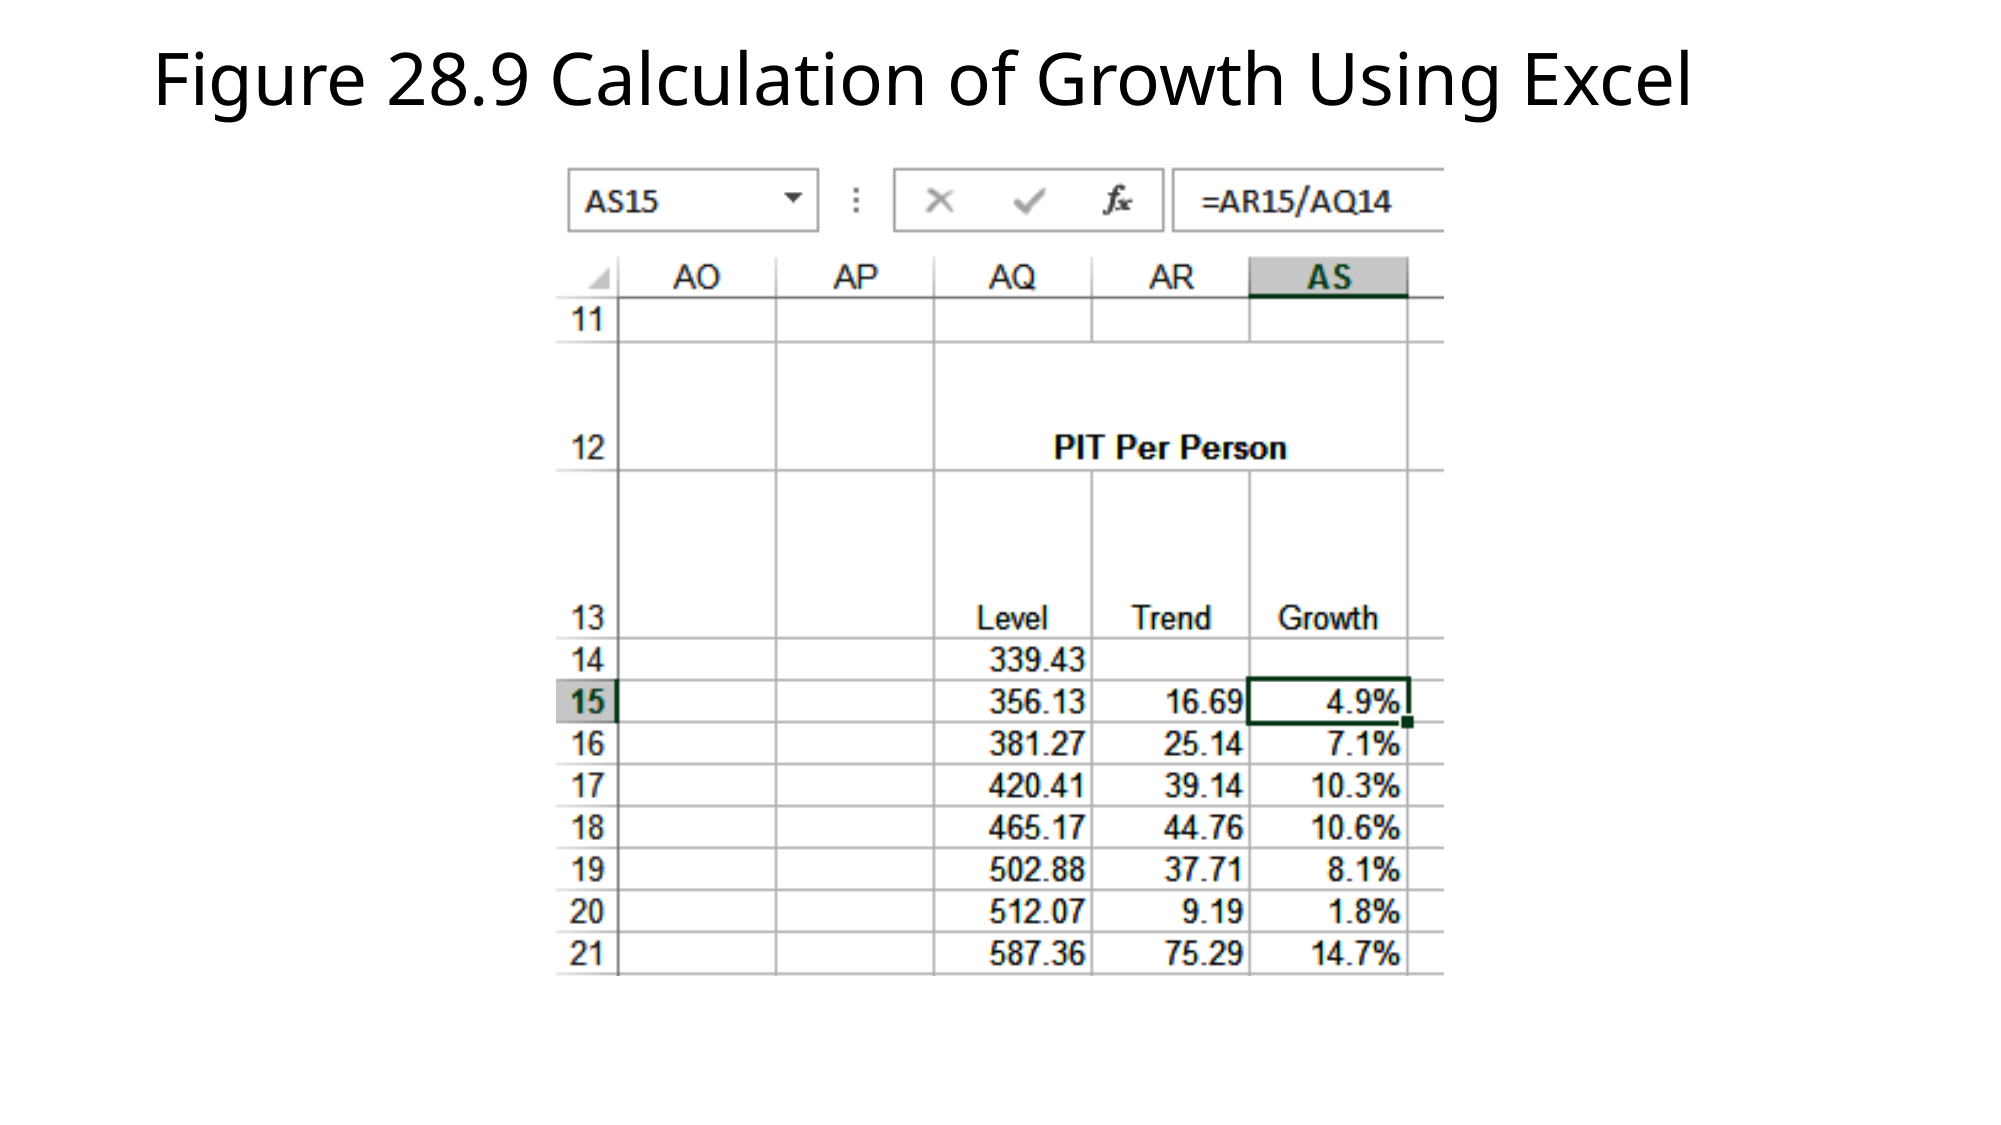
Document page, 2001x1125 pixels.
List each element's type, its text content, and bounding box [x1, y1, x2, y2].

title Figure 28.9 Calculation of Growth Using Excel [137, 35, 1863, 130]
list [555, 149, 1444, 976]
